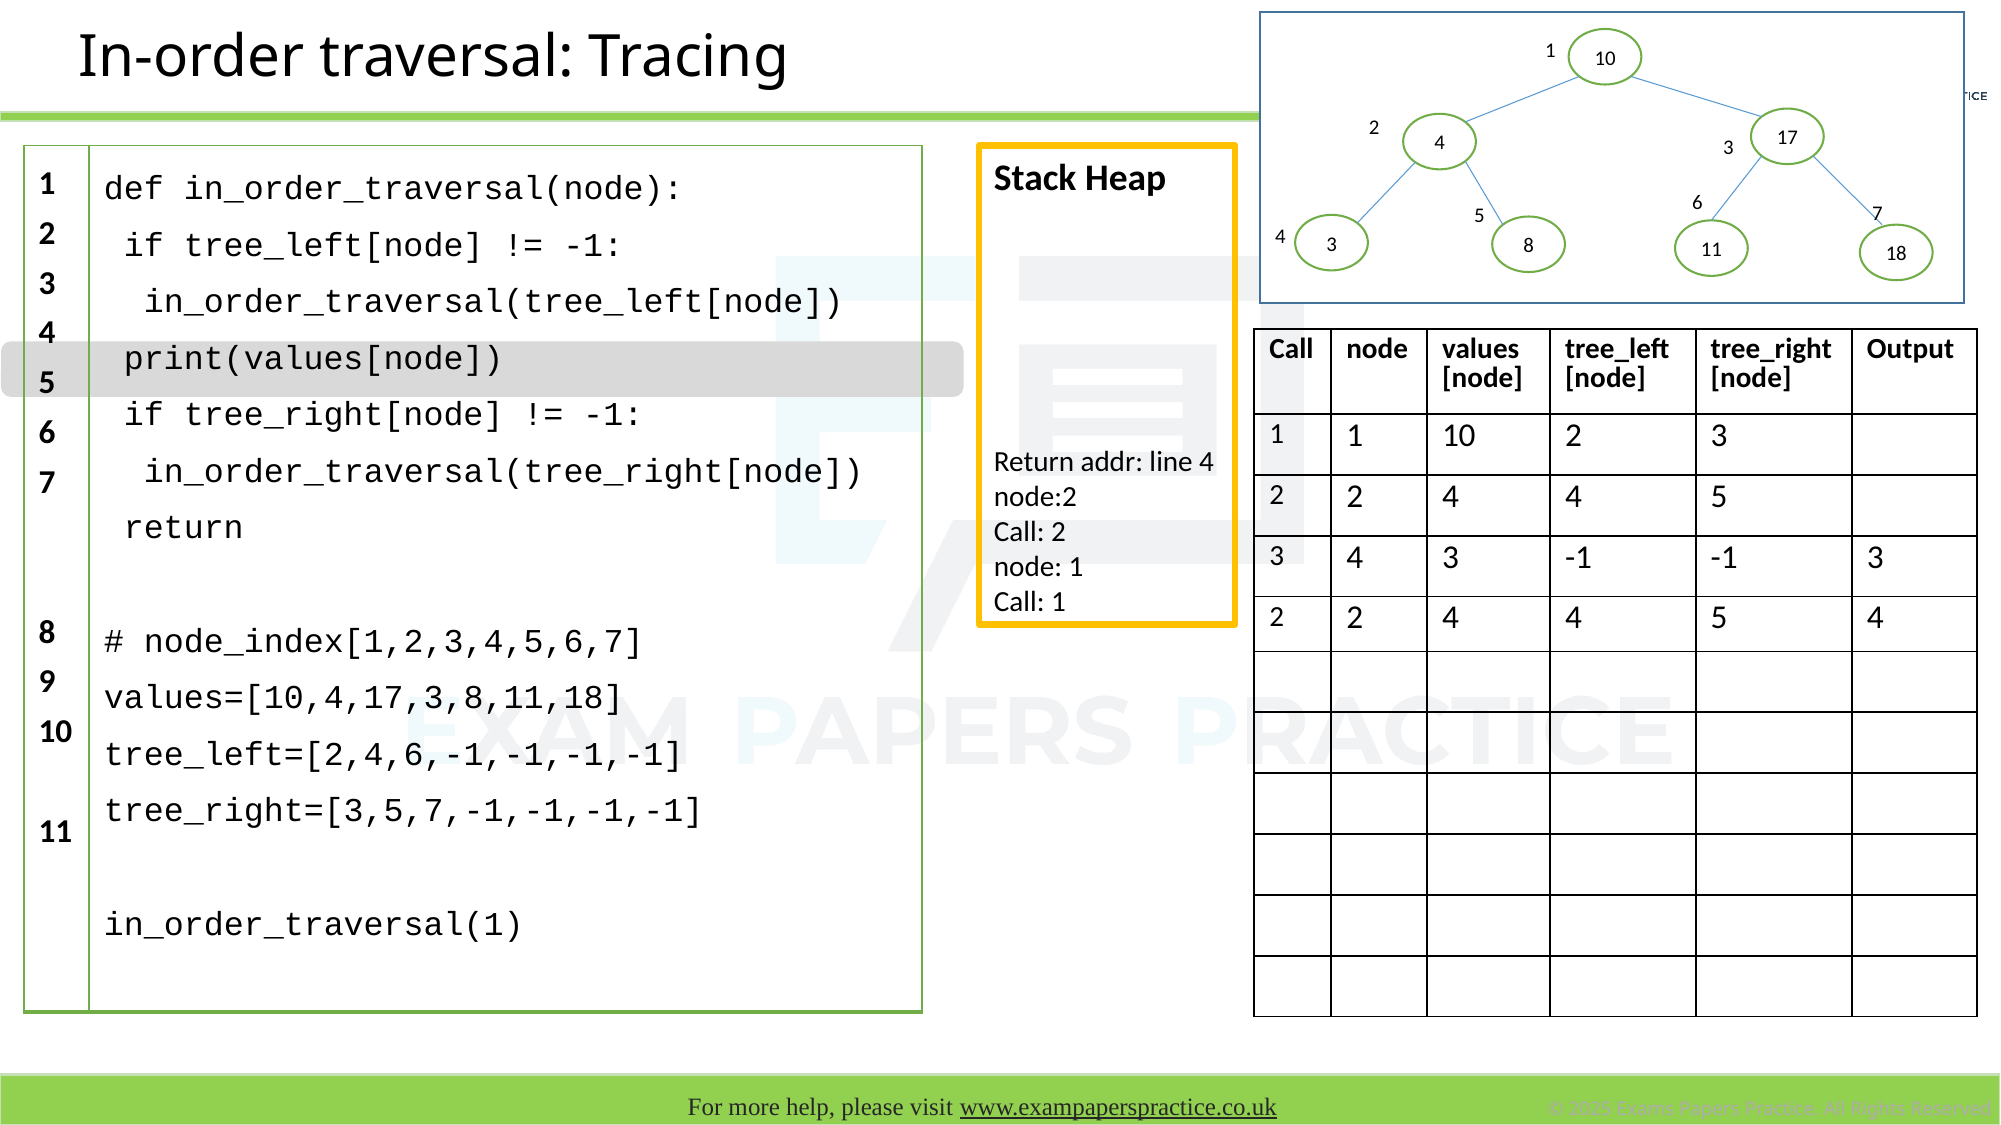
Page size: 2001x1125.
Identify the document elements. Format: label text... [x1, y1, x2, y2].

table_cell [1853, 896, 1976, 955]
table_cell 5 [1697, 597, 1851, 651]
table_cell [1332, 896, 1426, 955]
table_cell [1255, 957, 1330, 1016]
text_box [923, 341, 964, 397]
text_box Stack Heap Return addr: line 4 node:2 Call: 2 node: 1 Call: 1 [979, 145, 1236, 625]
table_cell 3 [1697, 415, 1851, 474]
table_cell [1255, 652, 1330, 711]
table_cell [1551, 774, 1695, 833]
table_cell [1853, 957, 1976, 1016]
table_cell [1551, 835, 1695, 894]
table_cell [1332, 835, 1426, 894]
table_cell 1 [1255, 415, 1330, 474]
table_cell 4 [1551, 597, 1695, 651]
table_cell [1853, 652, 1976, 711]
table_cell 2 [1255, 476, 1330, 535]
table_cell 3 [1853, 537, 1976, 596]
table_cell -1 [1551, 537, 1695, 596]
table_cell [1551, 896, 1695, 955]
table_cell [1697, 774, 1851, 833]
table_cell 2 [1332, 476, 1426, 535]
table_cell [1853, 835, 1976, 894]
table_header Output [1853, 330, 1976, 413]
table_header Call [1255, 330, 1330, 413]
table_cell [1428, 835, 1549, 894]
table_cell [1697, 896, 1851, 955]
table_cell 5 [1697, 476, 1851, 535]
table_cell [1255, 835, 1330, 894]
table_cell 3 [1255, 537, 1330, 596]
table_cell 4 [1853, 597, 1976, 651]
table_header tree_left [node] [1551, 330, 1695, 413]
table_cell [1332, 652, 1426, 711]
table_cell 4 [1332, 537, 1426, 596]
text_box [0, 341, 23, 397]
table_cell [1428, 774, 1549, 833]
table_cell [1551, 713, 1695, 772]
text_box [1260, 12, 1965, 303]
table_header node [1332, 330, 1426, 413]
table_cell [1697, 835, 1851, 894]
table_cell [1332, 957, 1426, 1016]
table_cell [1551, 957, 1695, 1016]
table_header 1 2 3 4 5 6 7 8 9 10 11 [25, 146, 88, 1010]
table_cell 2 [1255, 597, 1330, 651]
table_cell [1697, 652, 1851, 711]
table_cell [1428, 896, 1549, 955]
table_cell [1853, 713, 1976, 772]
table_cell 4 [1428, 476, 1549, 535]
table_cell [1853, 476, 1976, 535]
table_cell [1428, 652, 1549, 711]
table_header tree_right [node] [1697, 330, 1851, 413]
table_cell 3 [1428, 537, 1549, 596]
table_cell [1255, 896, 1330, 955]
table_cell 1 [1332, 415, 1426, 474]
table_cell 4 [1428, 597, 1549, 651]
table_cell [1853, 415, 1976, 474]
table_header values [node] [1428, 330, 1549, 413]
table_cell [1551, 652, 1695, 711]
table_cell 10 [1428, 415, 1549, 474]
title In-order traversal: Tracing [63, 9, 1405, 106]
table_cell [1255, 774, 1330, 833]
table_cell [1853, 774, 1976, 833]
table_cell [1697, 957, 1851, 1016]
table_cell [1332, 774, 1426, 833]
table_cell [1332, 713, 1426, 772]
table_cell 2 [1332, 597, 1426, 651]
table_cell 4 [1551, 476, 1695, 535]
table_cell [1428, 957, 1549, 1016]
table_cell 2 [1551, 415, 1695, 474]
table_cell [1697, 713, 1851, 772]
table_cell -1 [1697, 537, 1851, 596]
table_cell [1428, 713, 1549, 772]
table_header def in_order_traversal(node): if tree_left[node] != -1: in_order_traversal(tree_left[node]) print(values[node]) if tree_right[node] != -1: in_order_traversal(tree_right[node]) return # node_index[1,2,3,4,5,6,7] values=[10,4,17,3,8,11,18] tree_left=[2,4,6,-1,-1,-1,-1] tree_right=[3,5,7,-1,-1,-1,-1] in_order_traversal(1) [90, 146, 921, 1010]
table_cell [1255, 713, 1330, 772]
